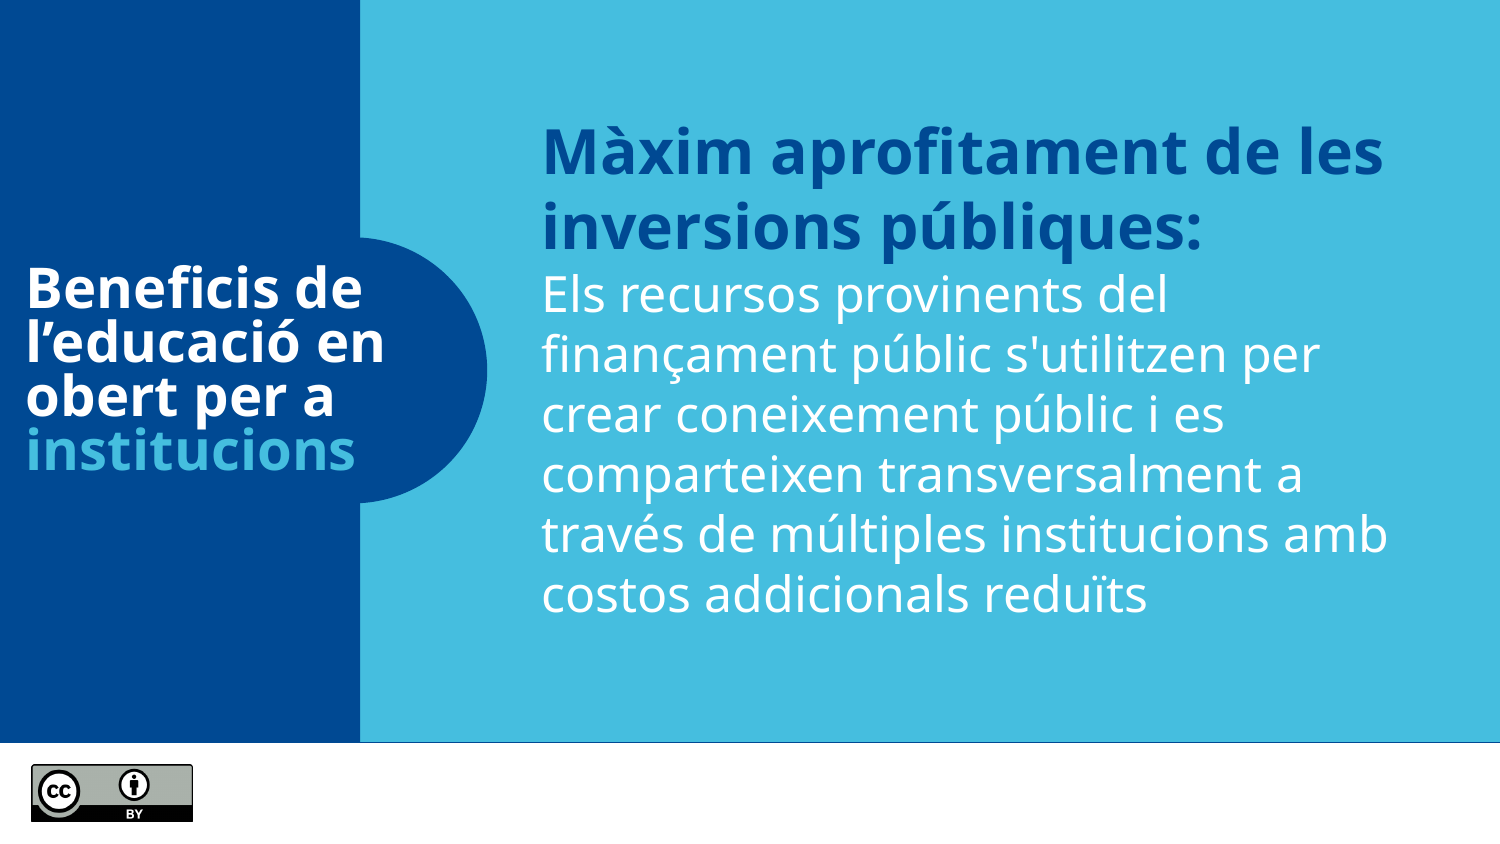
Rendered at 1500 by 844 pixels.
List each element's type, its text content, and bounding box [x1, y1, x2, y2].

text_box [0, 750, 1500, 844]
text_box Beneficis de l’educació en obert per a institucions [10, 250, 425, 497]
picture [31, 764, 193, 822]
text_box [425, 258, 488, 483]
text_box Màxim aprofitament de les inversions públiques: Els recursos provinents del finançament públic s'utilitzen per crear coneixement públic i es comparteixen transversalment a través de múltiples institucions amb costos addicionals reduïts [526, 97, 1409, 703]
text_box [311, 497, 394, 504]
text_box [295, 237, 410, 250]
text_box [0, 0, 361, 742]
